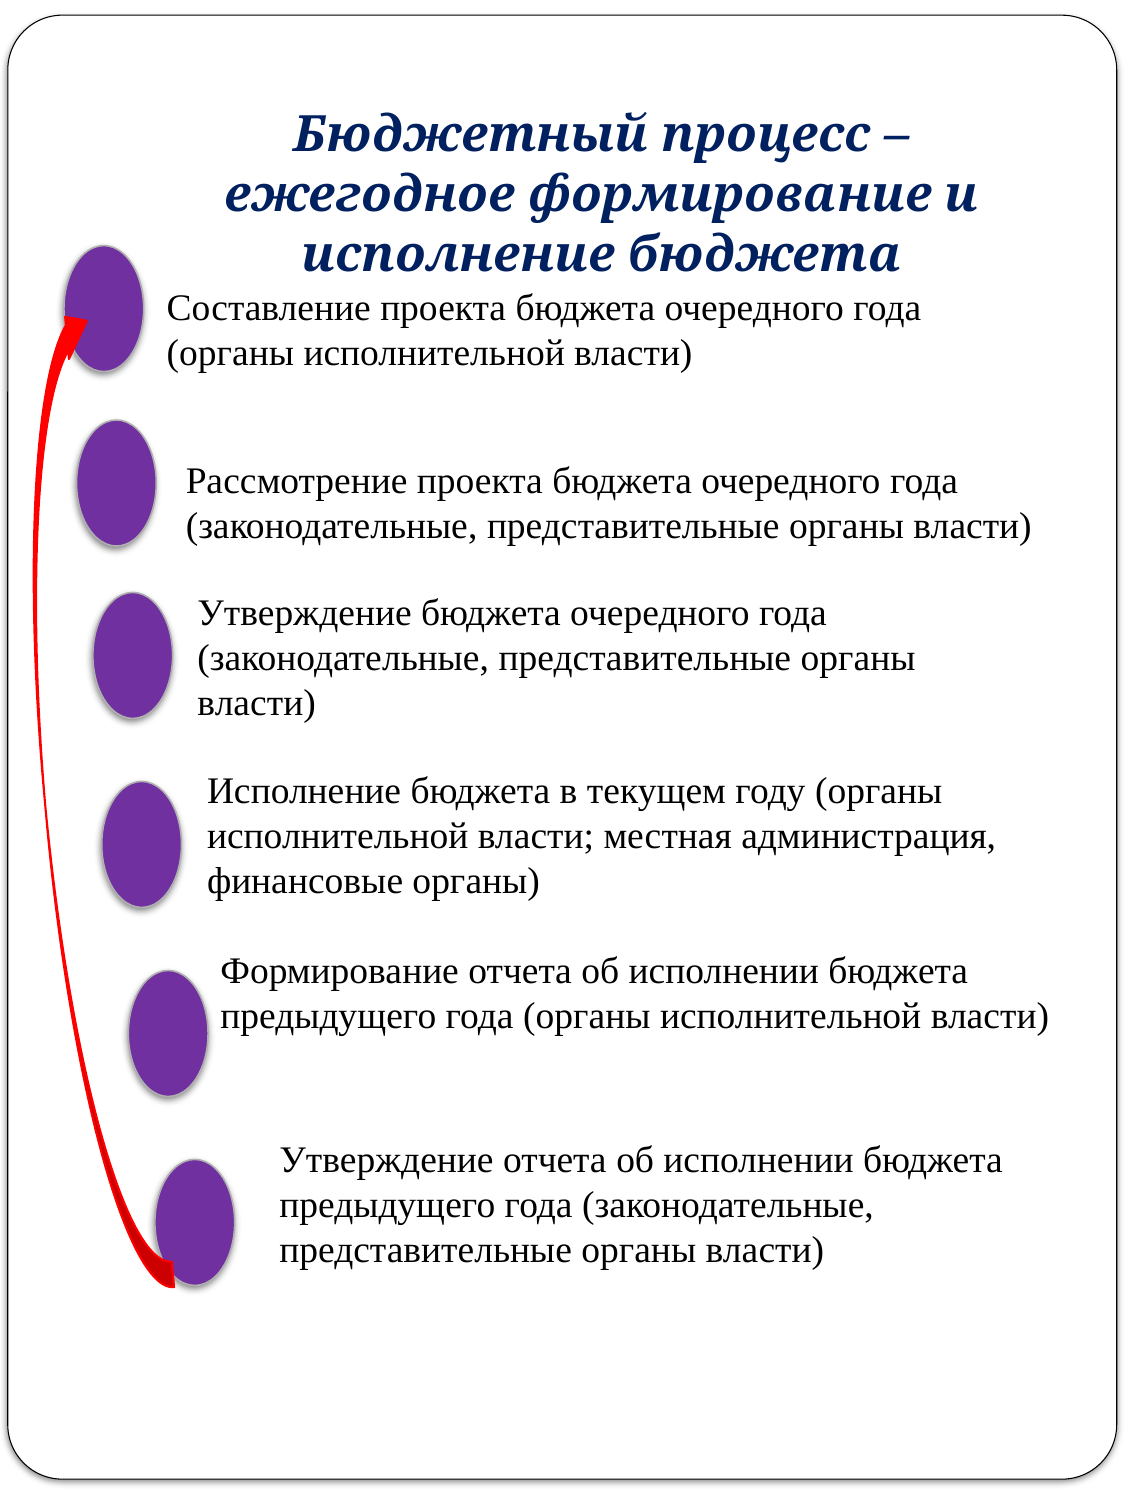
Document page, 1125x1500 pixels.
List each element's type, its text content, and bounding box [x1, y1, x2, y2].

text_box Рассмотрение проекта бюджета очередного года (законодательные, представительные органы власти) [171, 404, 1084, 554]
text_box [100, 780, 183, 909]
text_box Составление проекта бюджета очередного года (органы исполнительной власти) [151, 230, 1070, 380]
text_box Исполнение бюджета в текущем году (органы исполнительной власти; местная администрация, финансовые органы) [192, 758, 1118, 909]
text_box Формирование отчета об исполнении бюджета предыдущего года (органы исполнительной власти) [205, 938, 1125, 1044]
text_box [127, 969, 209, 1098]
text_box Утверждение отчета об исполнении бюджета предыдущего года (законодательные, представительные органы власти) [264, 1127, 1125, 1278]
text_box [63, 244, 145, 373]
text_box [154, 1158, 236, 1287]
text_box Бюджетный процесс – ежегодное формирование и исполнение бюджета [152, 93, 1051, 230]
text_box [92, 591, 174, 720]
text_box Утверждение бюджета очередного года (законодательные, представительные органы власти) [182, 580, 1054, 731]
text_box [32, 315, 176, 1289]
text_box [75, 419, 158, 547]
